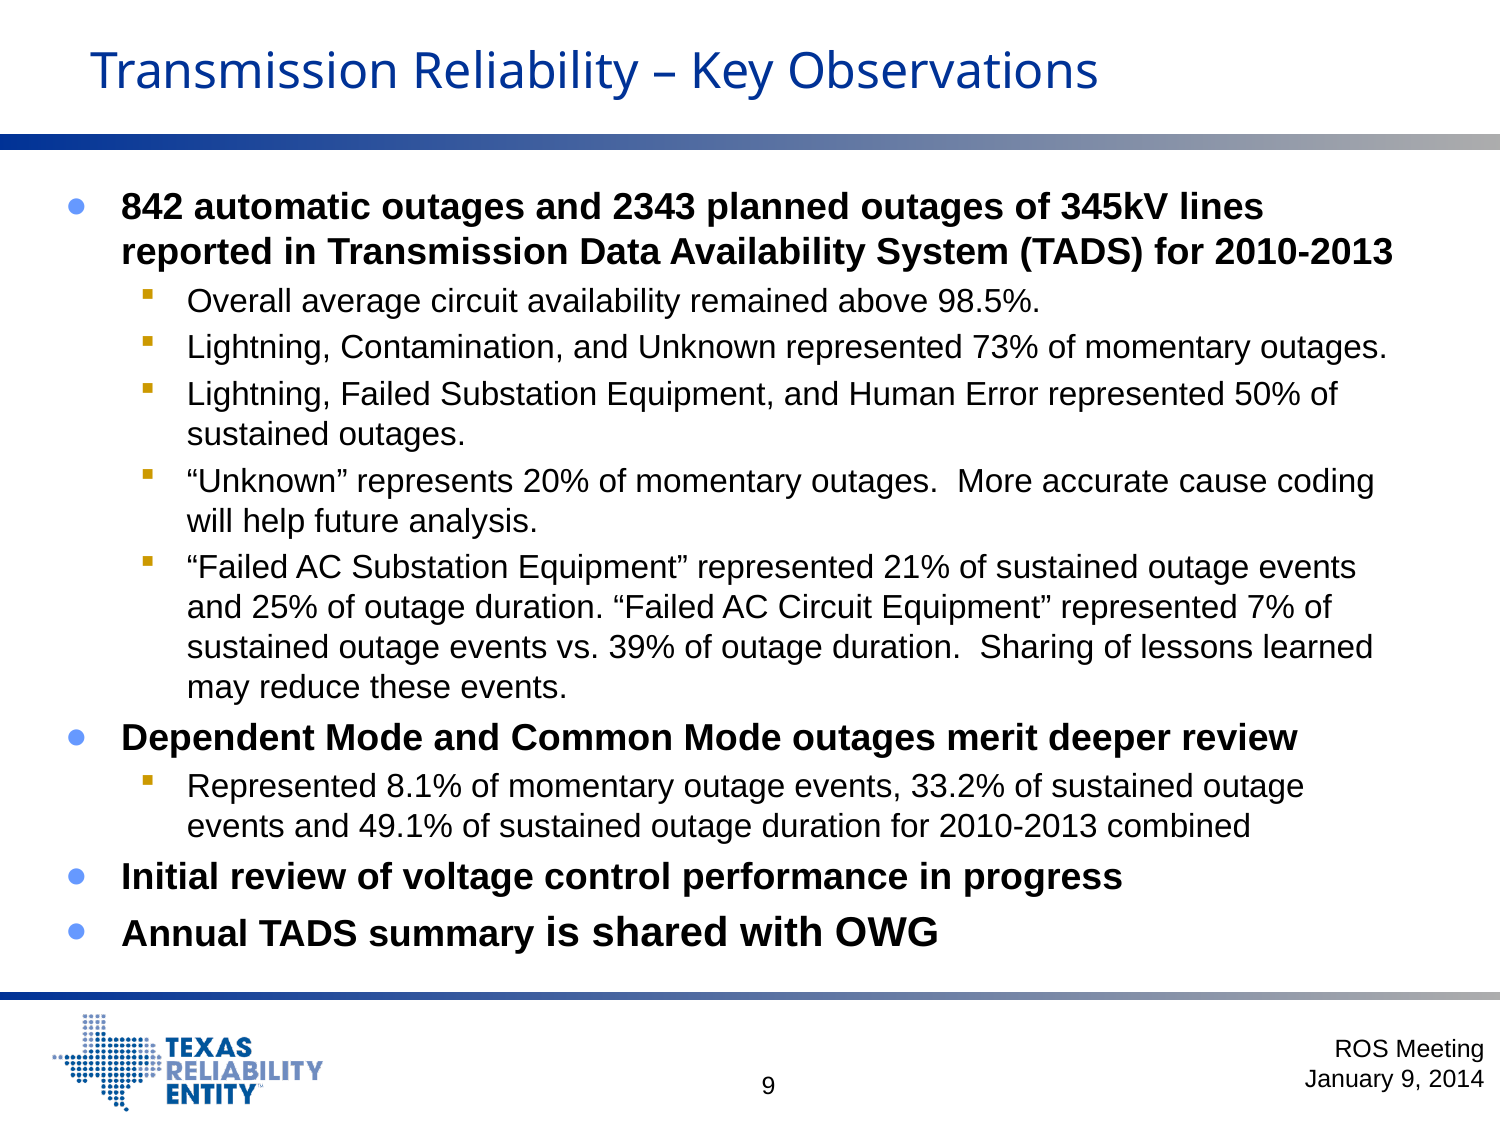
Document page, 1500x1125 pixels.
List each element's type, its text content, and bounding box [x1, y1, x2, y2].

title Transmission Reliability – Key Observations [75, 12, 1450, 125]
list 842 automatic outages and 2343 planned outages of 345kV lines reported in Transmission Data Availability System (TADS) for 2010-2013 Overall average circuit availability remained above 98.5%. Lightning, Contamination, and Unknown represented 73% of momentary outages. Lightning, Failed Substation Equipment, and Human Error represented 50% of sustained outages. “Unknown” represents 20% of momentary outages. More accurate cause coding will help future analysis. “Failed AC Substation Equipment” represented 21% of sustained outage events and 25% of outage duration. “Failed AC Circuit Equipment” represented 7% of sustained outage events vs. 39% of outage duration. Sharing of lessons learned may reduce these events. Dependent Mode and Common Mode outages merit deeper review Represented 8.1% of momentary outage events, 33.2% of sustained outage events and 49.1% of sustained outage duration for 2010-2013 combined Initial review of voltage control performance in progress Annual TADS summary is shared with OWG [50, 174, 1425, 950]
picture [50, 1012, 325, 1113]
footer ROS Meeting January 9, 2014 [824, 1024, 1500, 1113]
